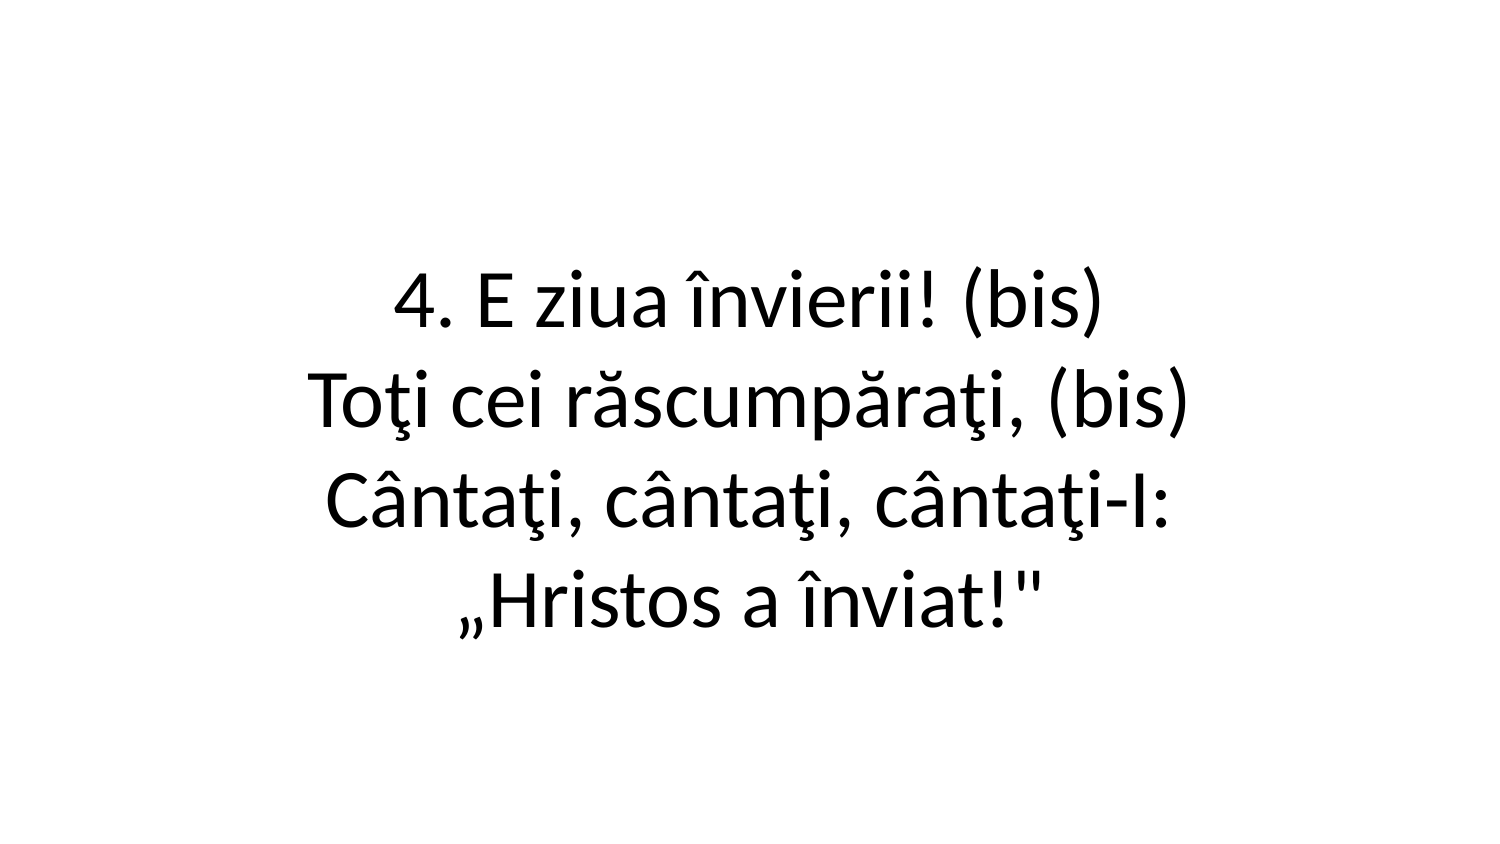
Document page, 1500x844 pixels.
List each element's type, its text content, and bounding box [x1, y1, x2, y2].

text_box 4. E ziua învierii! (bis) Toţi cei răscumpăraţi, (bis) Cântaţi, cântaţi, cântaţi-I: „Hristos a înviat!" [292, 192, 1208, 652]
